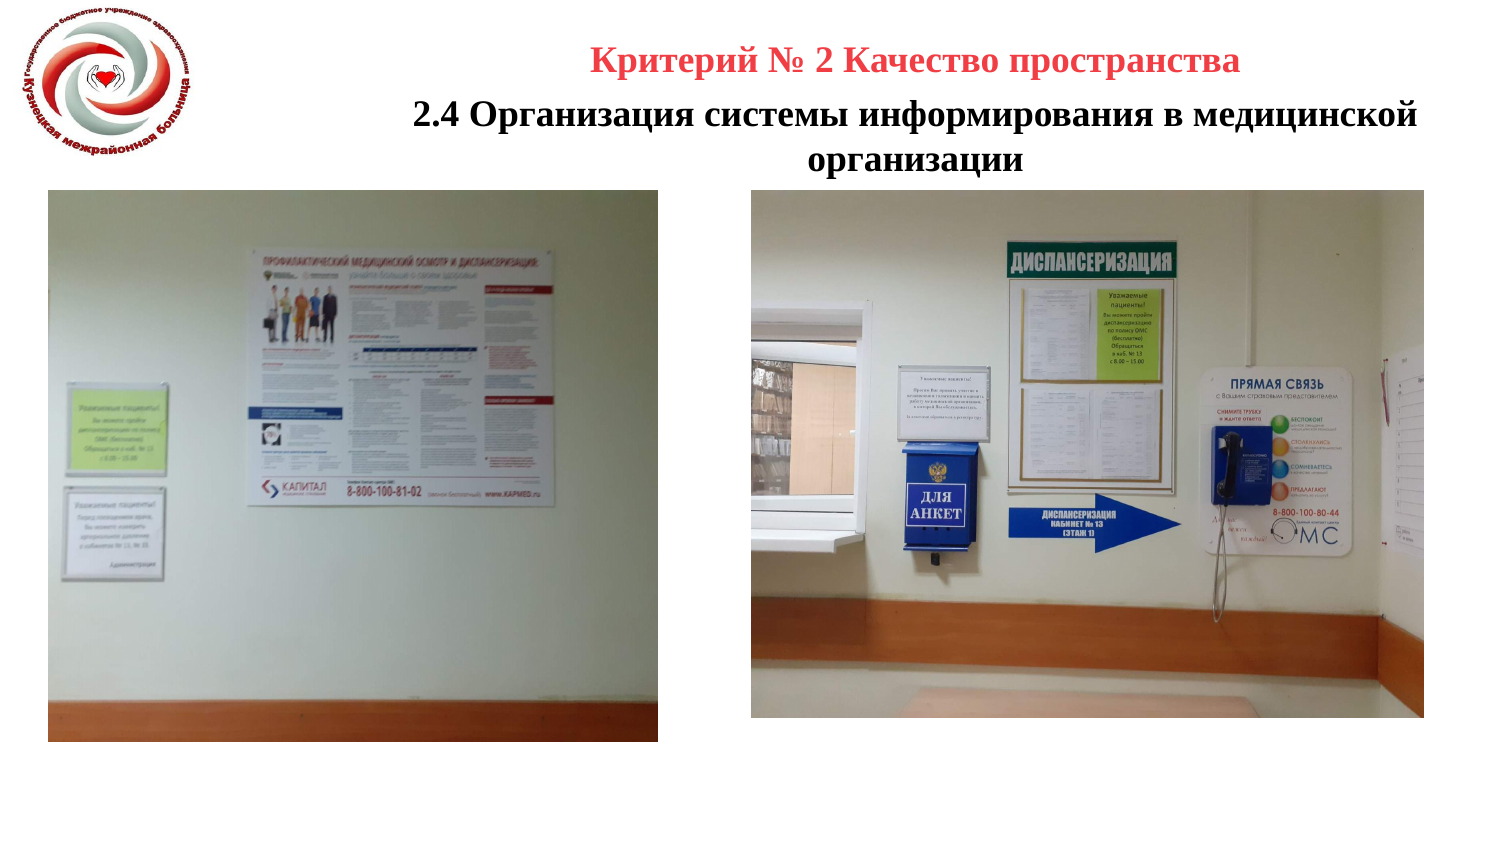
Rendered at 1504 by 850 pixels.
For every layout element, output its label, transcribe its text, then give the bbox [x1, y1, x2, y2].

picture [13, 0, 201, 162]
picture [48, 190, 659, 742]
text_box Критерий № 2 Качество пространства 2.4 Организация системы информирования в медицинской организации [212, 35, 1495, 113]
picture [751, 190, 1425, 719]
